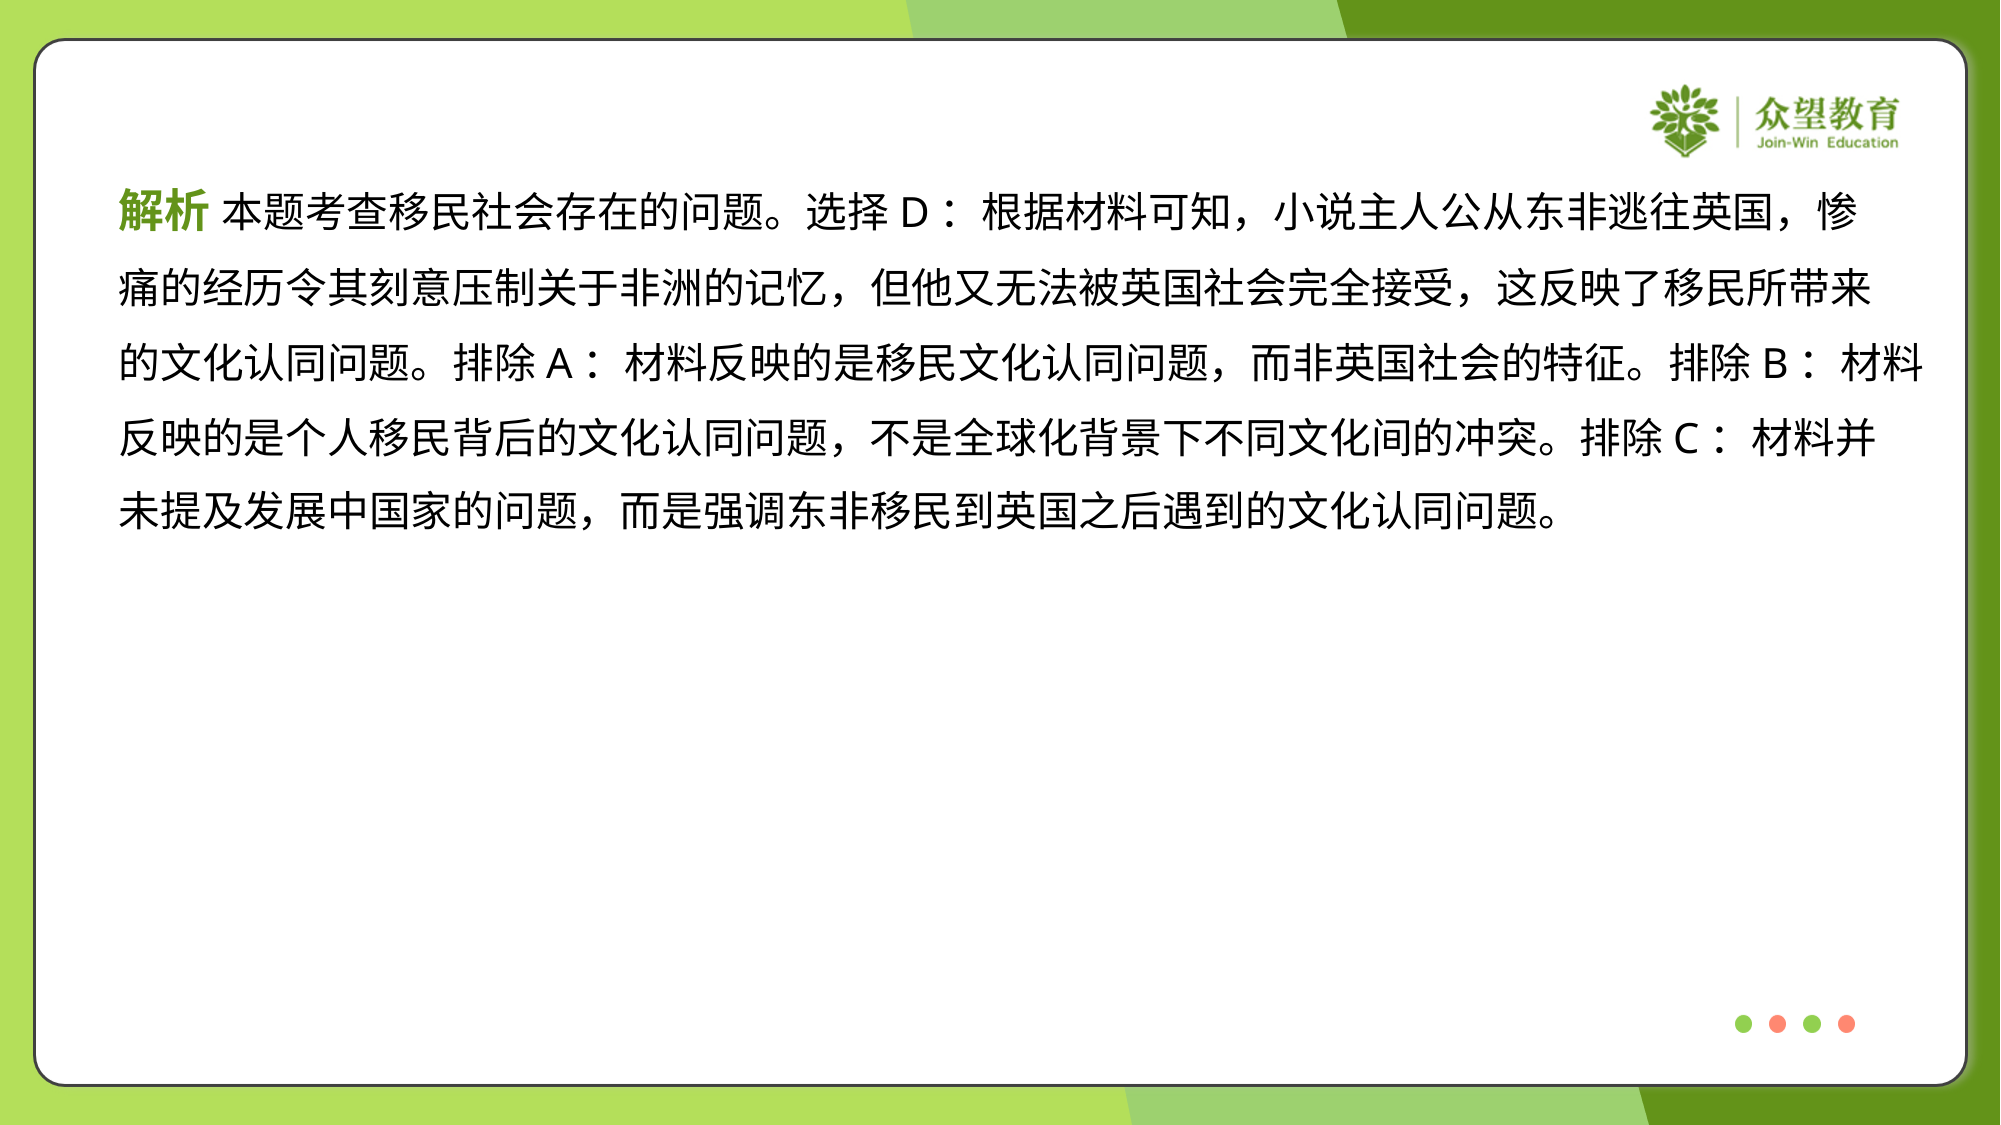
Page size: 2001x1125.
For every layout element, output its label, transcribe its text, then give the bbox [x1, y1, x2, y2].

text_box 解析 本题考查移民社会存在的问题。选择D：根据材料可知，小说主人公从东非逃往英国，惨 痛的经历令其刻意压制关于非洲的记忆，但他又无法被英国社会完全接受，这反映了移民所带来 的文化认同问题。排除A：材料反映的是移民文化认同问题，而非英国社会的特征。排除B：材料 反映的是个人移民背后的文化认同问题，不是全球化背景下不同文化间的冲突。排除C：材料并 未提及发展中国家的问题，而是强调东非移民到英国之后遇到的文化认同问题。 [118, 159, 1883, 527]
picture [0, 0, 2000, 1125]
